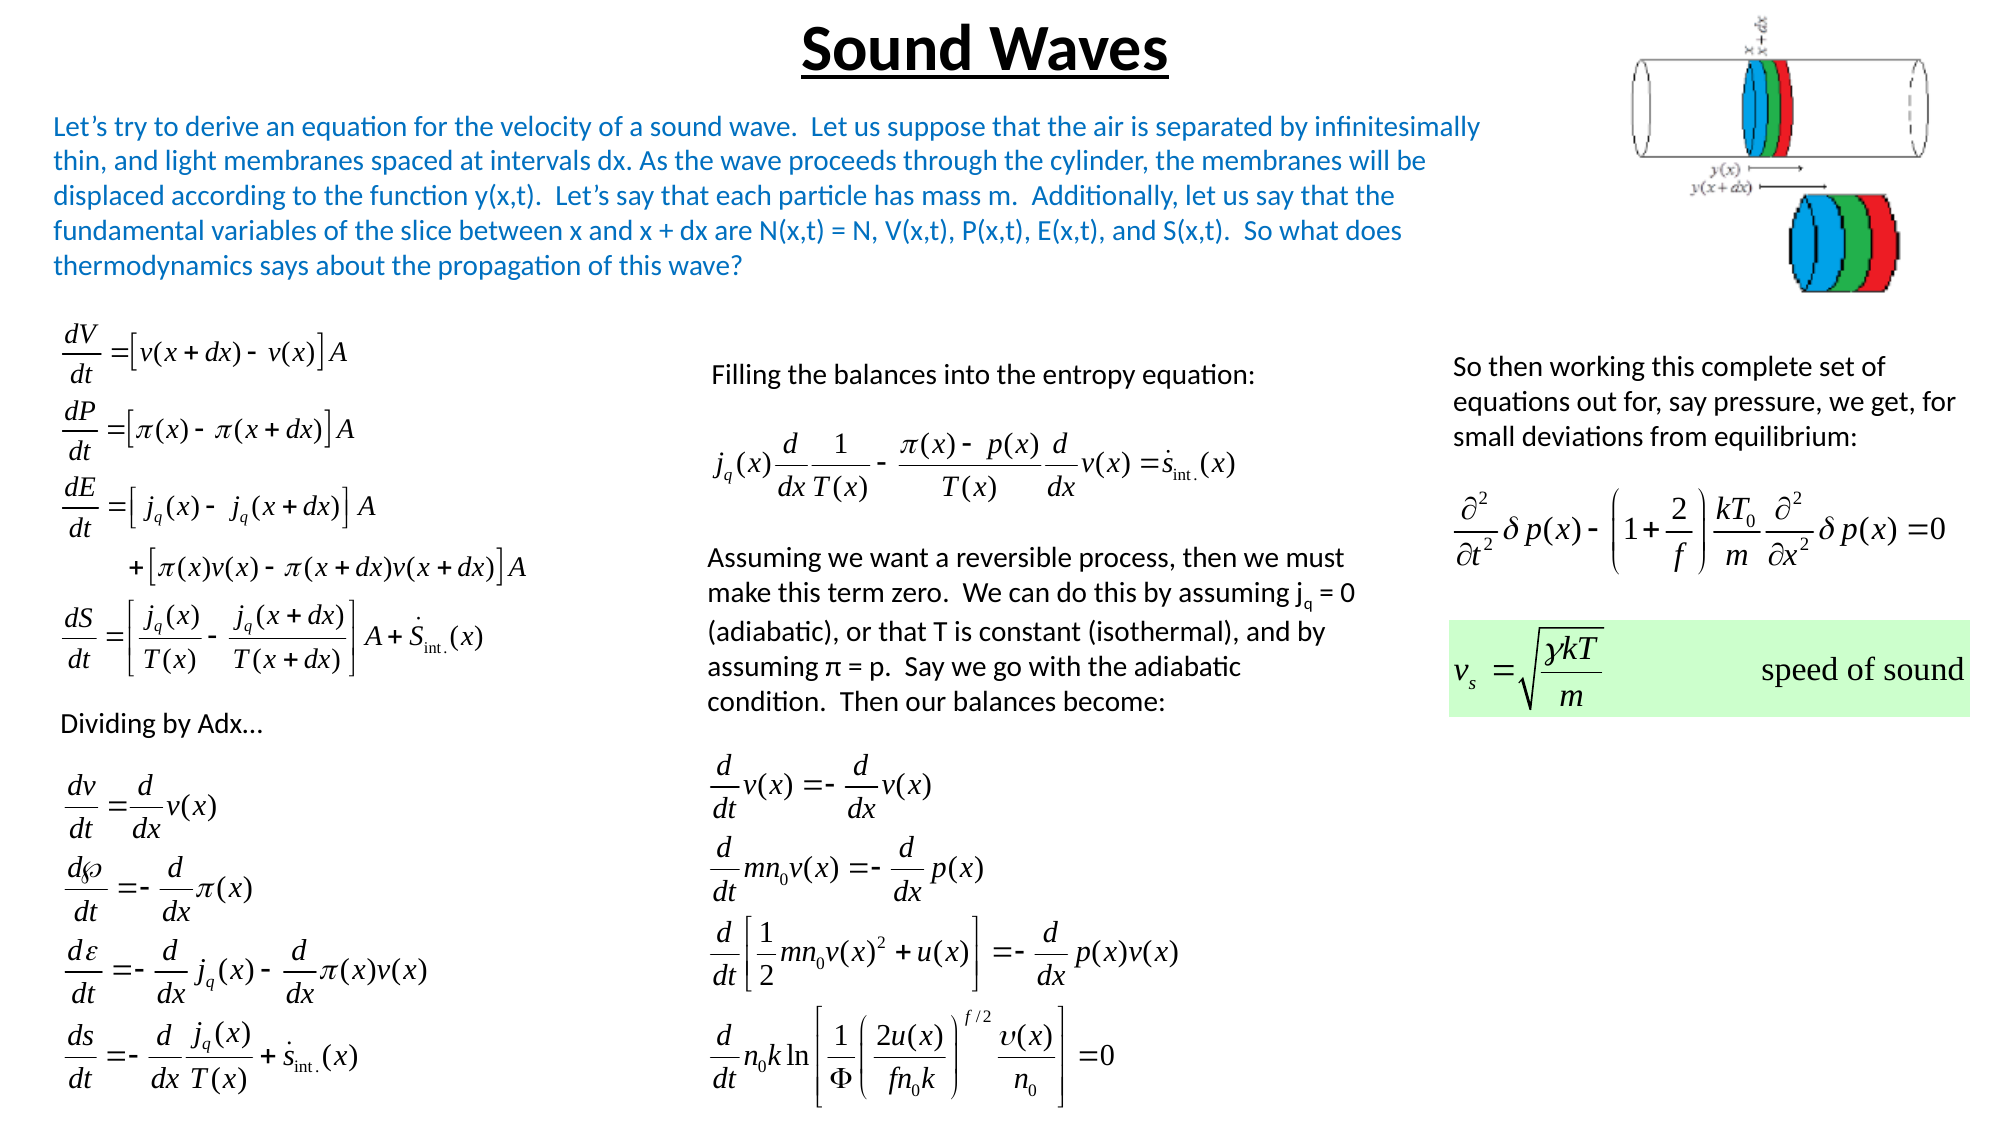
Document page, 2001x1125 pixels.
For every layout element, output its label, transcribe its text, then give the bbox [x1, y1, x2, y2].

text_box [705, 745, 1184, 1115]
text_box Sound Waves [505, 6, 1466, 93]
text_box Dividing by Adx… [45, 697, 278, 747]
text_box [1448, 619, 1970, 717]
text_box Let’s try to derive an equation for the velocity of a sound wave. Let us suppose that the air is separated by infinitesimally thin, and light membranes spaced at intervals dx. As the wave proceeds through the cylinder, the membranes will be displaced according to the function y(x,t). Let’s say that each particle has mass m. Additionally, let us say that the fundamental variables of the slice between x and x + dx are N(x,t) = N, V(x,t), P(x,t), E(x,t), and S(x,t). So what does thermodynamics says about the propagation of this wave? [38, 99, 1514, 289]
text_box Assuming we want a reversible process, then we must make this term zero. We can do this by assuming jq = 0 (adiabatic), or that T is constant (isothermal), and by assuming π = p. Say we go with the adiabatic condition. Then our balances become: [692, 530, 1376, 725]
picture [1615, 6, 1973, 310]
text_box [57, 316, 530, 683]
text_box Filling the balances into the entropy equation: [696, 347, 1271, 398]
text_box So then working this complete set of equations out for, say pressure, we get, for small deviations from equilibrium: [1438, 339, 1973, 460]
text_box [1448, 483, 1951, 581]
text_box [60, 764, 434, 1103]
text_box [705, 425, 1240, 510]
